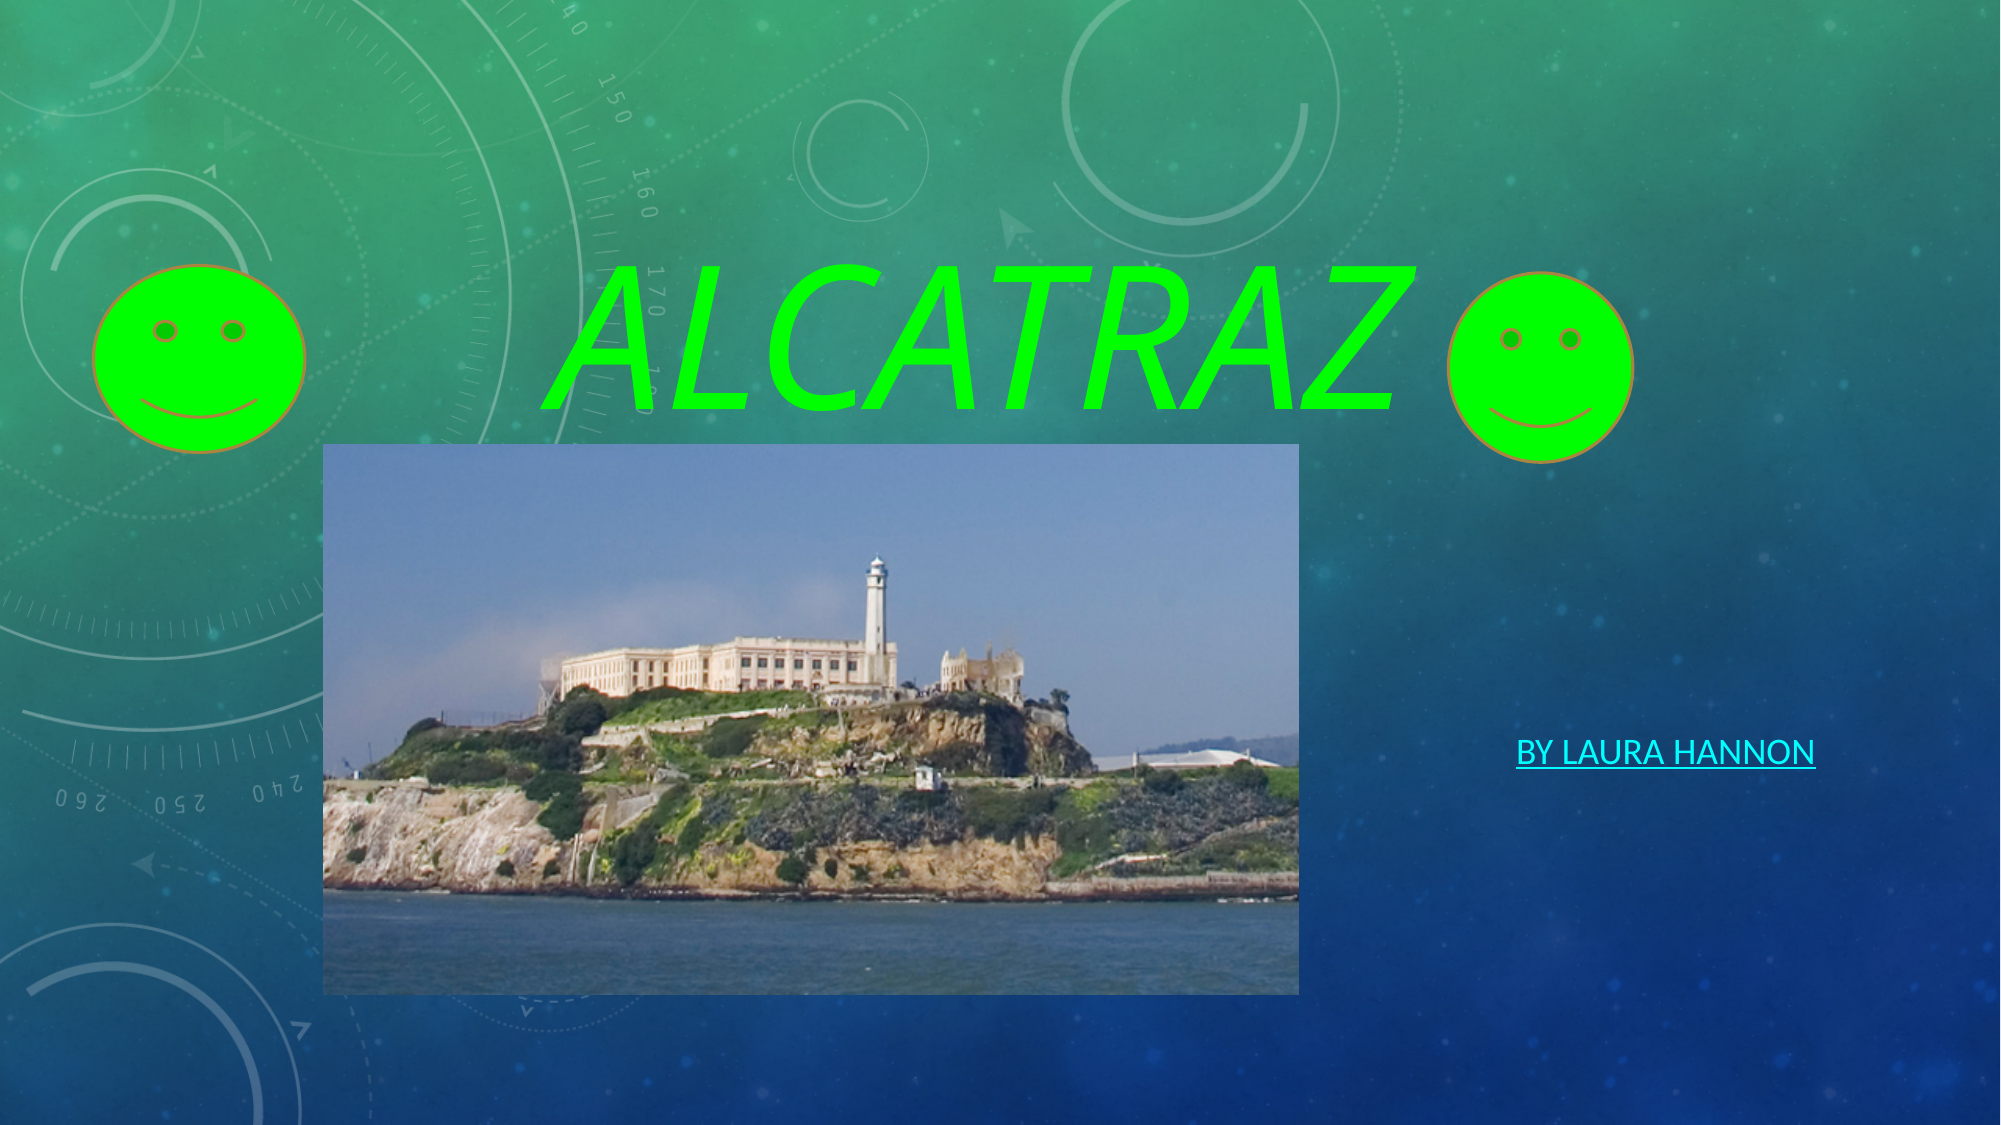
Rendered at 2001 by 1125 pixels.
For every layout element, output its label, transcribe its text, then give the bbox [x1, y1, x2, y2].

title ALCATRAZ [243, 59, 1425, 457]
picture [0, 0, 2001, 1125]
text_box [91, 263, 307, 454]
subtitle BY LAURA HANNON [1304, 719, 1831, 950]
text_box [1446, 271, 1635, 464]
